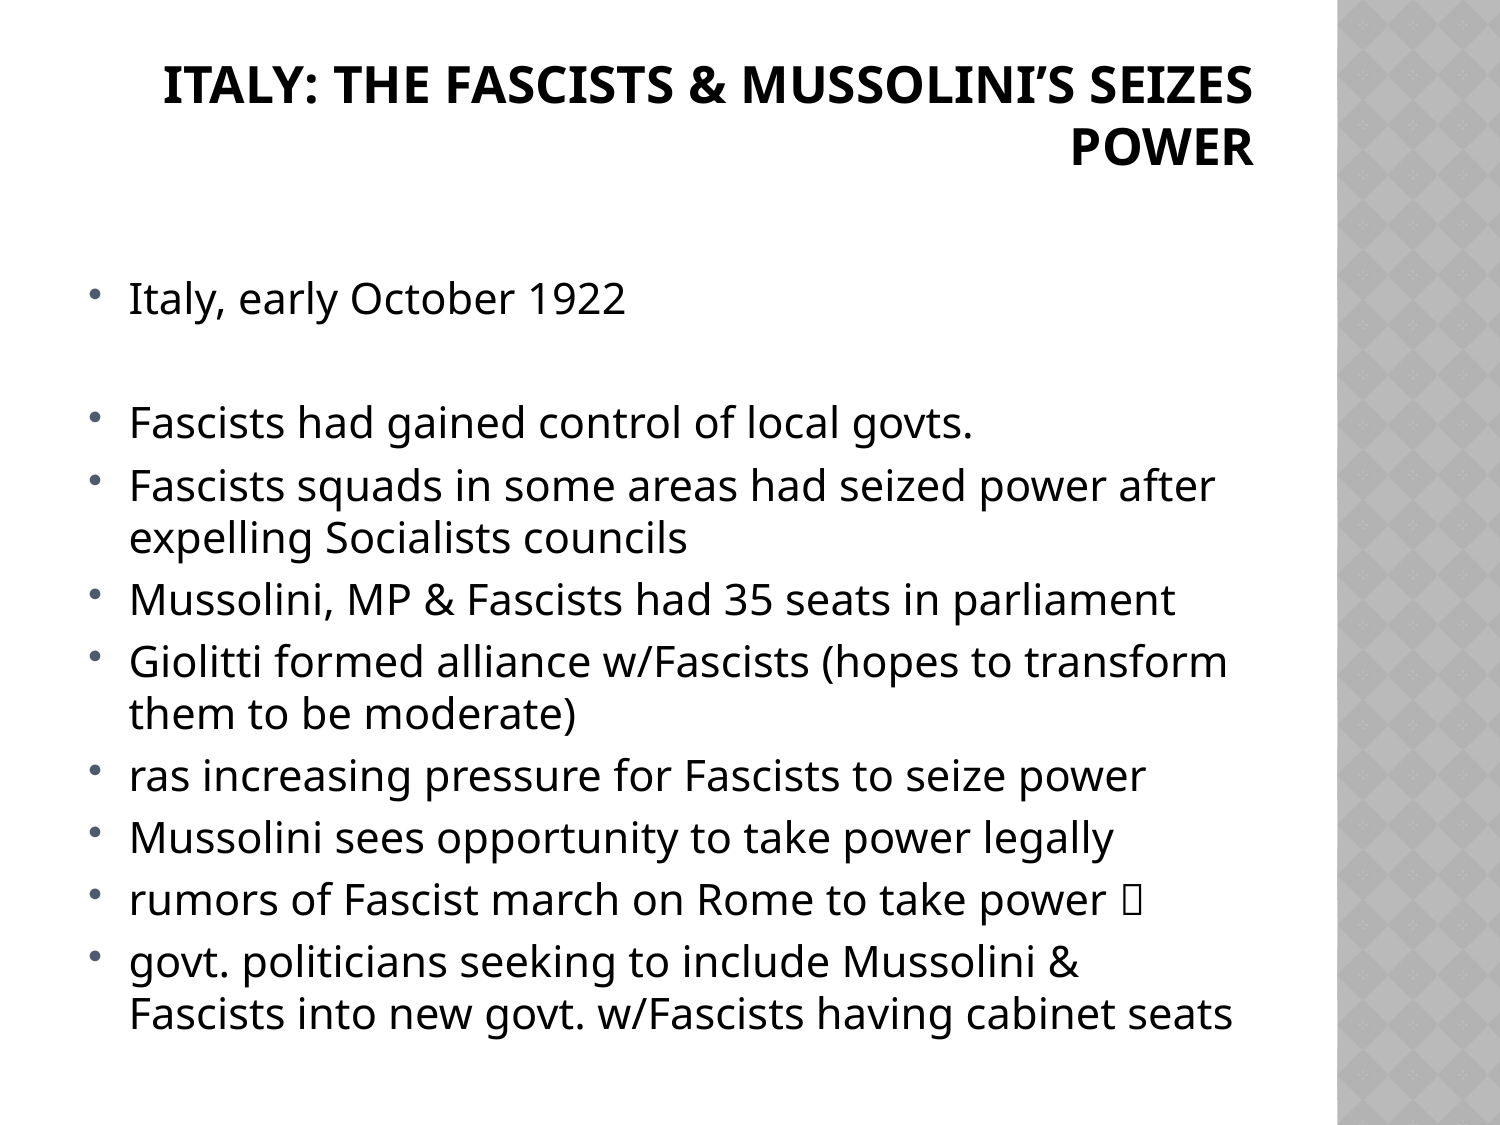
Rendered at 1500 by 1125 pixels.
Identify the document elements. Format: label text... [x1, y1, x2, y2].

list Italy, early October 1922 Fascists had gained control of local govts. Fascists squads in some areas had seized power after expelling Socialists councils Mussolini, MP & Fascists had 35 seats in parliament Giolitti formed alliance w/Fascists (hopes to transform them to be moderate) ras increasing pressure for Fascists to seize power Mussolini sees opportunity to take power legally rumors of Fascist march on Rome to take power  govt. politicians seeking to include Mussolini & Fascists into new govt. w/Fascists having cabinet seats [75, 264, 1263, 1059]
title Italy: the fascists & Mussolini’s seizes power [75, 52, 1263, 240]
